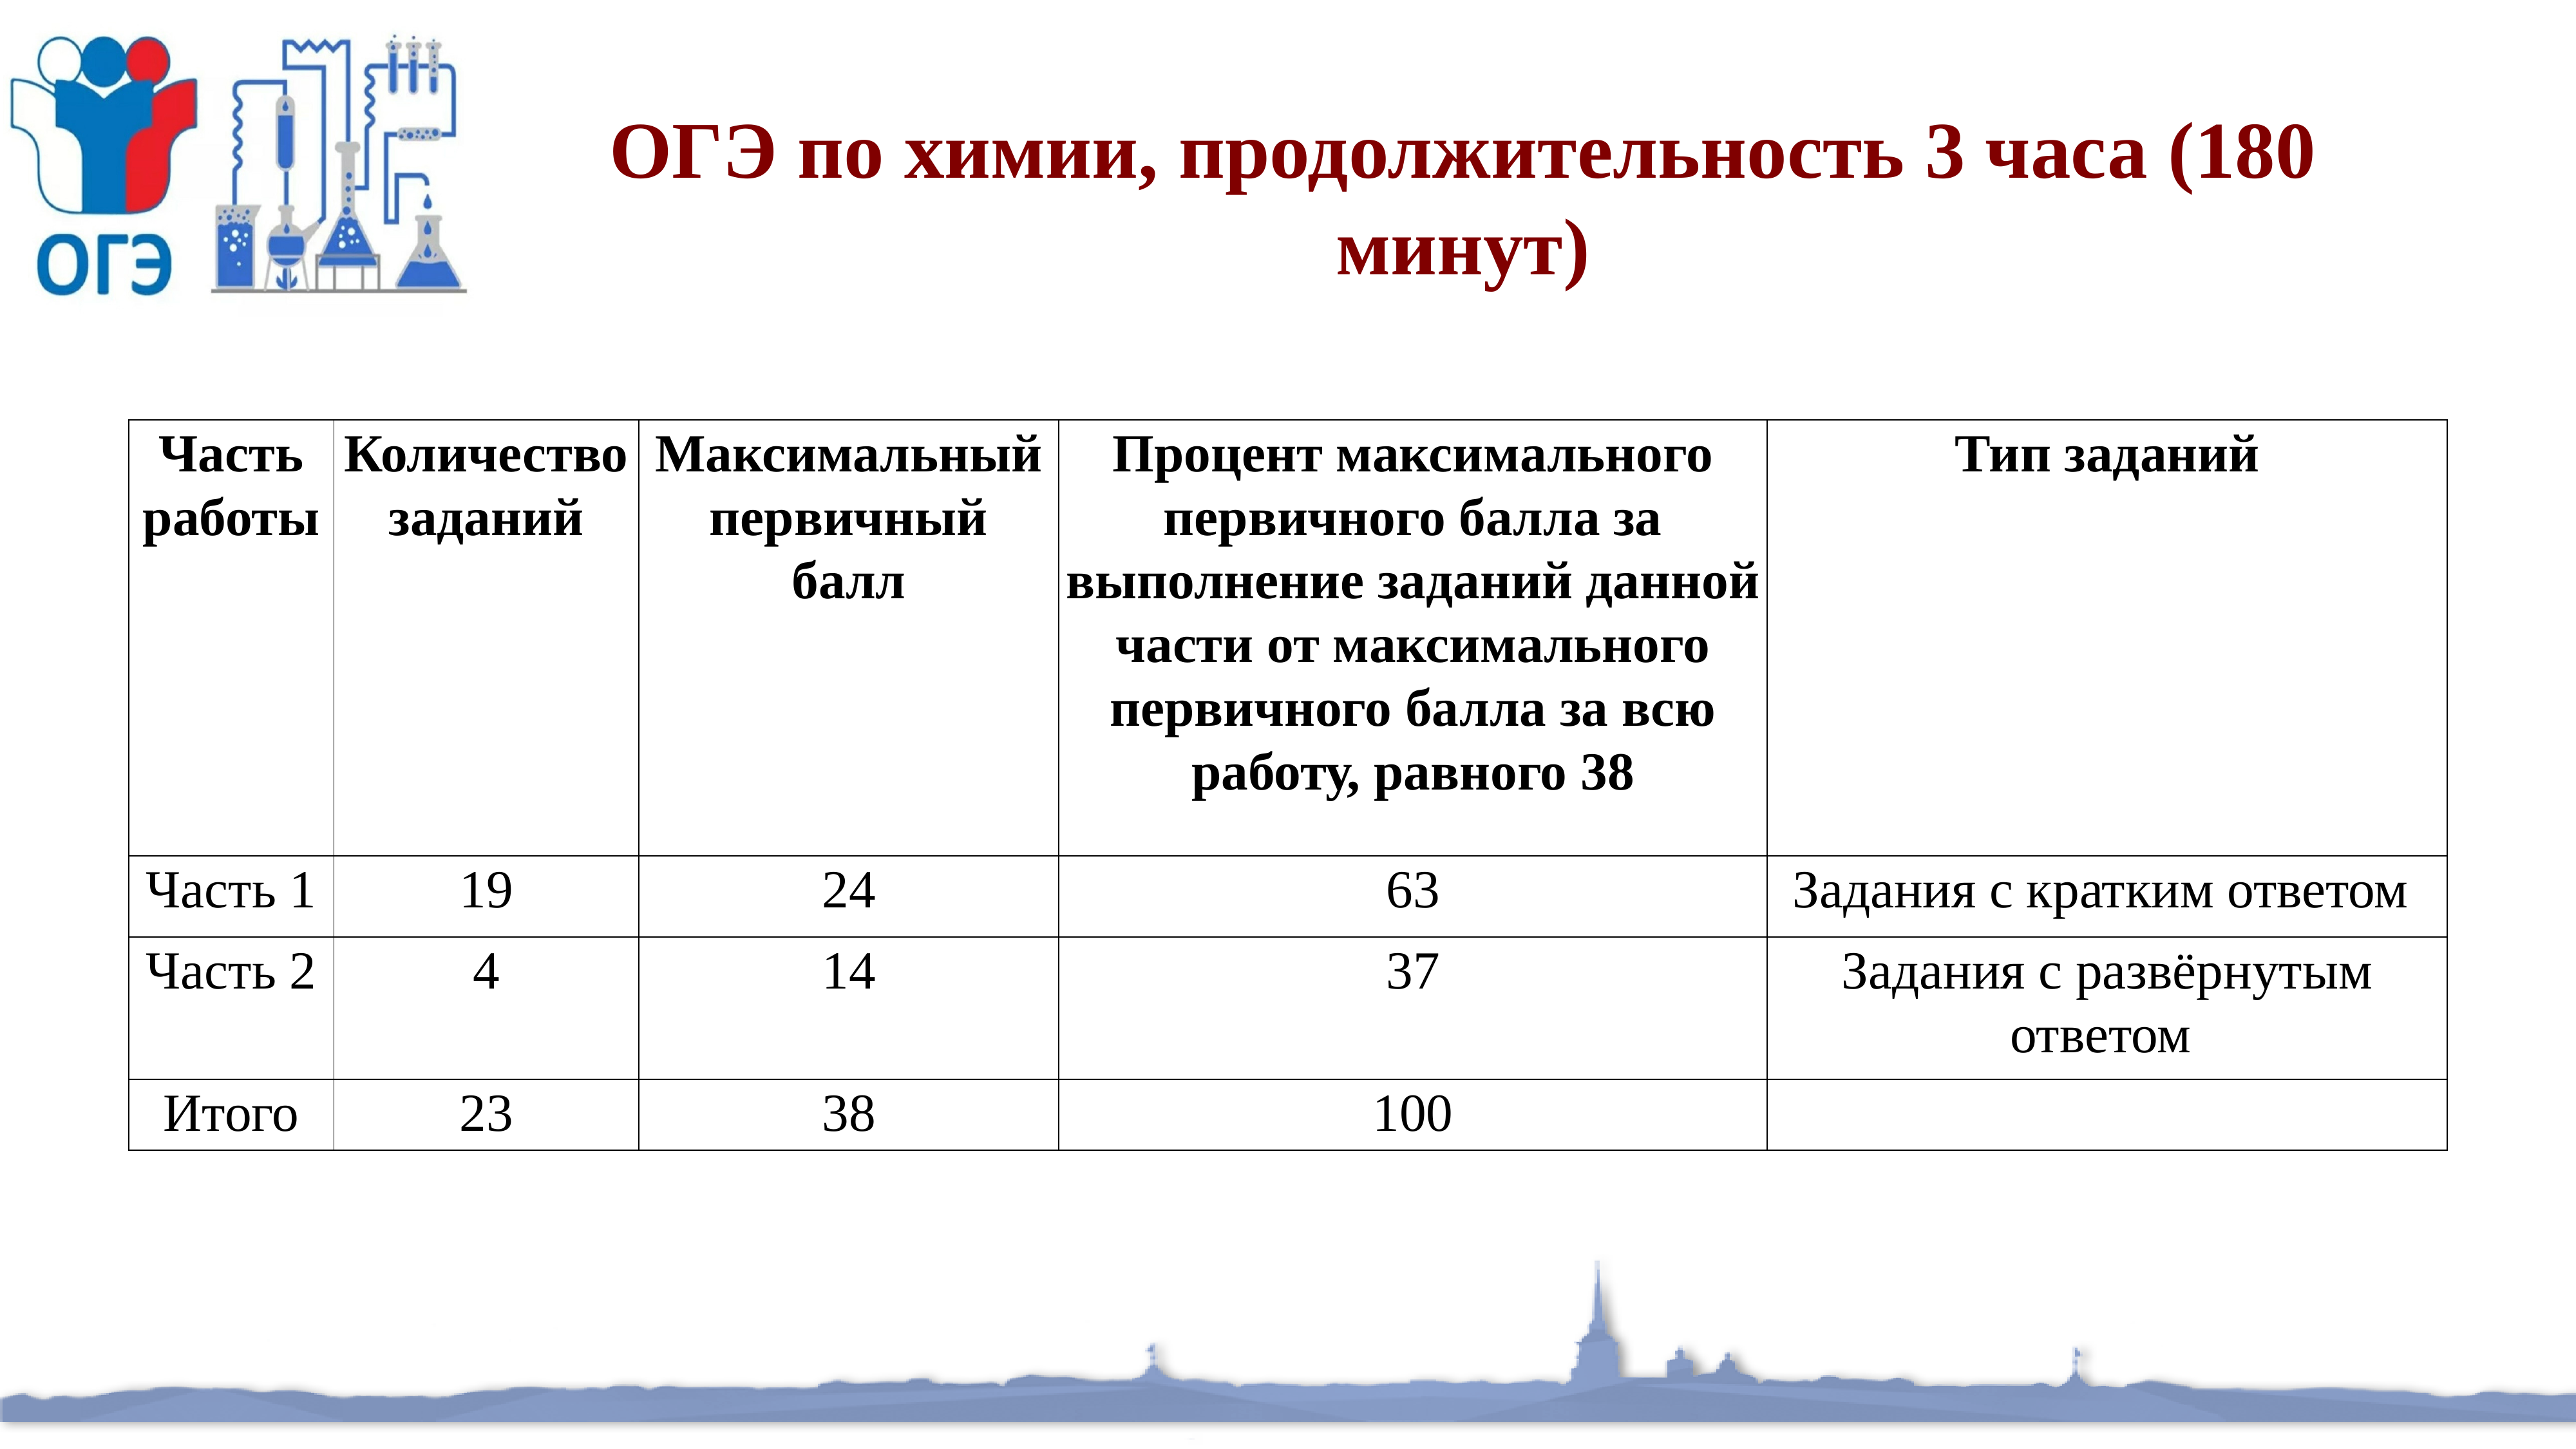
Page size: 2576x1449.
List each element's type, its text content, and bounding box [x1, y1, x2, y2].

table_cell 63 [1059, 857, 1766, 936]
picture [0, 3, 475, 317]
table_cell 4 [334, 938, 638, 1079]
table_cell Итого [129, 1080, 334, 1150]
table_cell [1768, 1080, 2447, 1150]
table_cell 14 [639, 938, 1058, 1079]
table_cell 24 [639, 857, 1058, 936]
table_header Количество заданий [334, 421, 638, 855]
table_cell 37 [1059, 938, 1766, 1079]
table_cell 100 [1059, 1080, 1766, 1150]
table_header Тип заданий [1768, 421, 2447, 855]
table_header Максимальный первичный балл [639, 421, 1058, 855]
table_header Часть работы [129, 421, 334, 855]
table_cell 19 [334, 857, 638, 936]
table_cell 23 [334, 1080, 638, 1150]
text_box ОГЭ по химии, продолжительность 3 часа (180 минут) [565, 93, 2361, 296]
table_cell Задания с развёрнутым ответом [1768, 938, 2447, 1079]
table_cell 38 [639, 1080, 1058, 1150]
picture [0, 1259, 2576, 1440]
table_cell Часть 2 [129, 938, 334, 1079]
table_cell Часть 1 [129, 857, 334, 936]
table_cell Задания с кратким ответом [1768, 857, 2447, 936]
table_header Процент максимального первичного балла за выполнение заданий данной части от максимального первичного балла за всю работу, равного 38 [1059, 421, 1766, 855]
